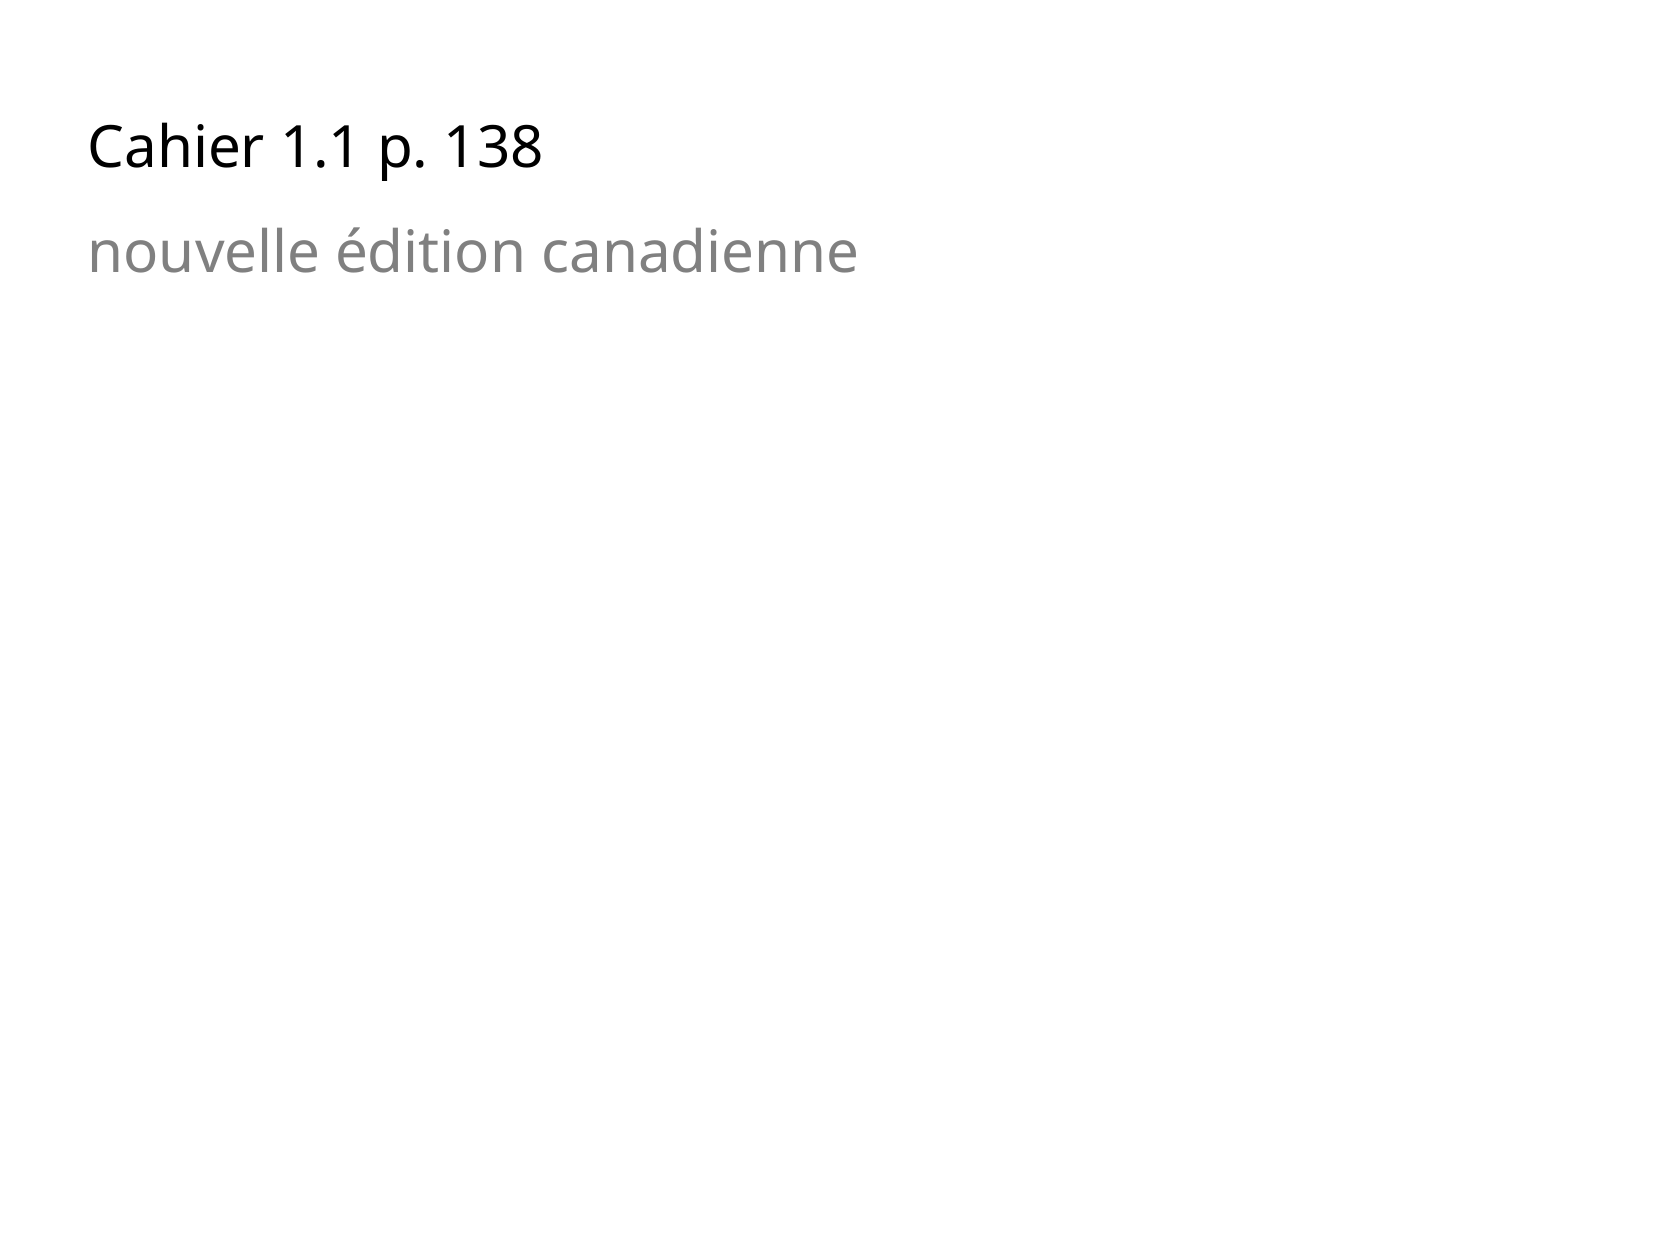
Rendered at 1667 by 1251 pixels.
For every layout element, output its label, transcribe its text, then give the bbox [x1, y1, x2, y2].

text_box Cahier 1.1 p. 138 nouvelle édition canadienne [72, 66, 1157, 292]
